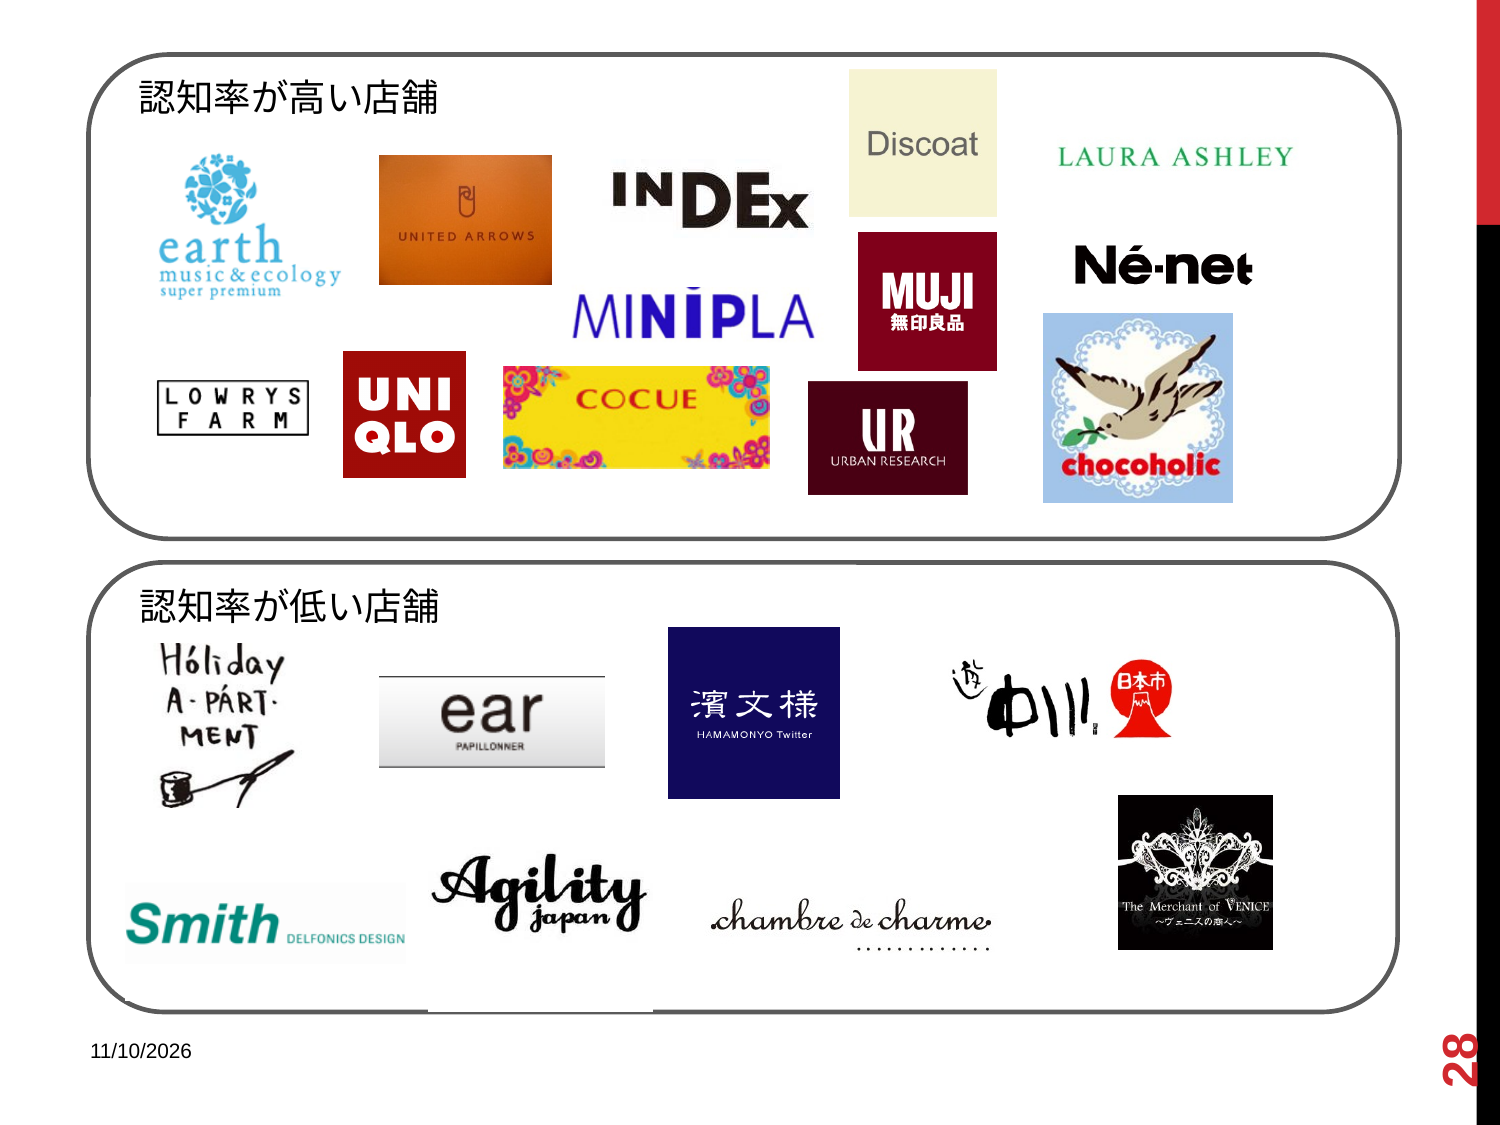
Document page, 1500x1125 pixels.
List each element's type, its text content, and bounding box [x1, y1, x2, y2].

picture [667, 626, 840, 799]
picture [807, 381, 969, 495]
picture [427, 786, 654, 1012]
picture [931, 605, 1273, 950]
text_box 認知率が低い店舗 [124, 575, 669, 636]
slide_number 28 [1427, 887, 1488, 1104]
picture [343, 350, 466, 478]
picture [378, 676, 605, 768]
text_box [86, 560, 1400, 1015]
picture [679, 871, 1019, 978]
picture [1024, 126, 1329, 188]
picture [1038, 196, 1289, 504]
picture [857, 232, 997, 372]
picture [557, 111, 828, 347]
picture [378, 154, 552, 286]
picture [126, 130, 362, 516]
text_box [86, 52, 1402, 542]
picture [503, 366, 770, 469]
picture [136, 643, 302, 809]
text_box 認知率が高い店舗 [123, 66, 774, 127]
picture [124, 847, 406, 1002]
picture [848, 68, 997, 218]
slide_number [75, 1012, 638, 1063]
